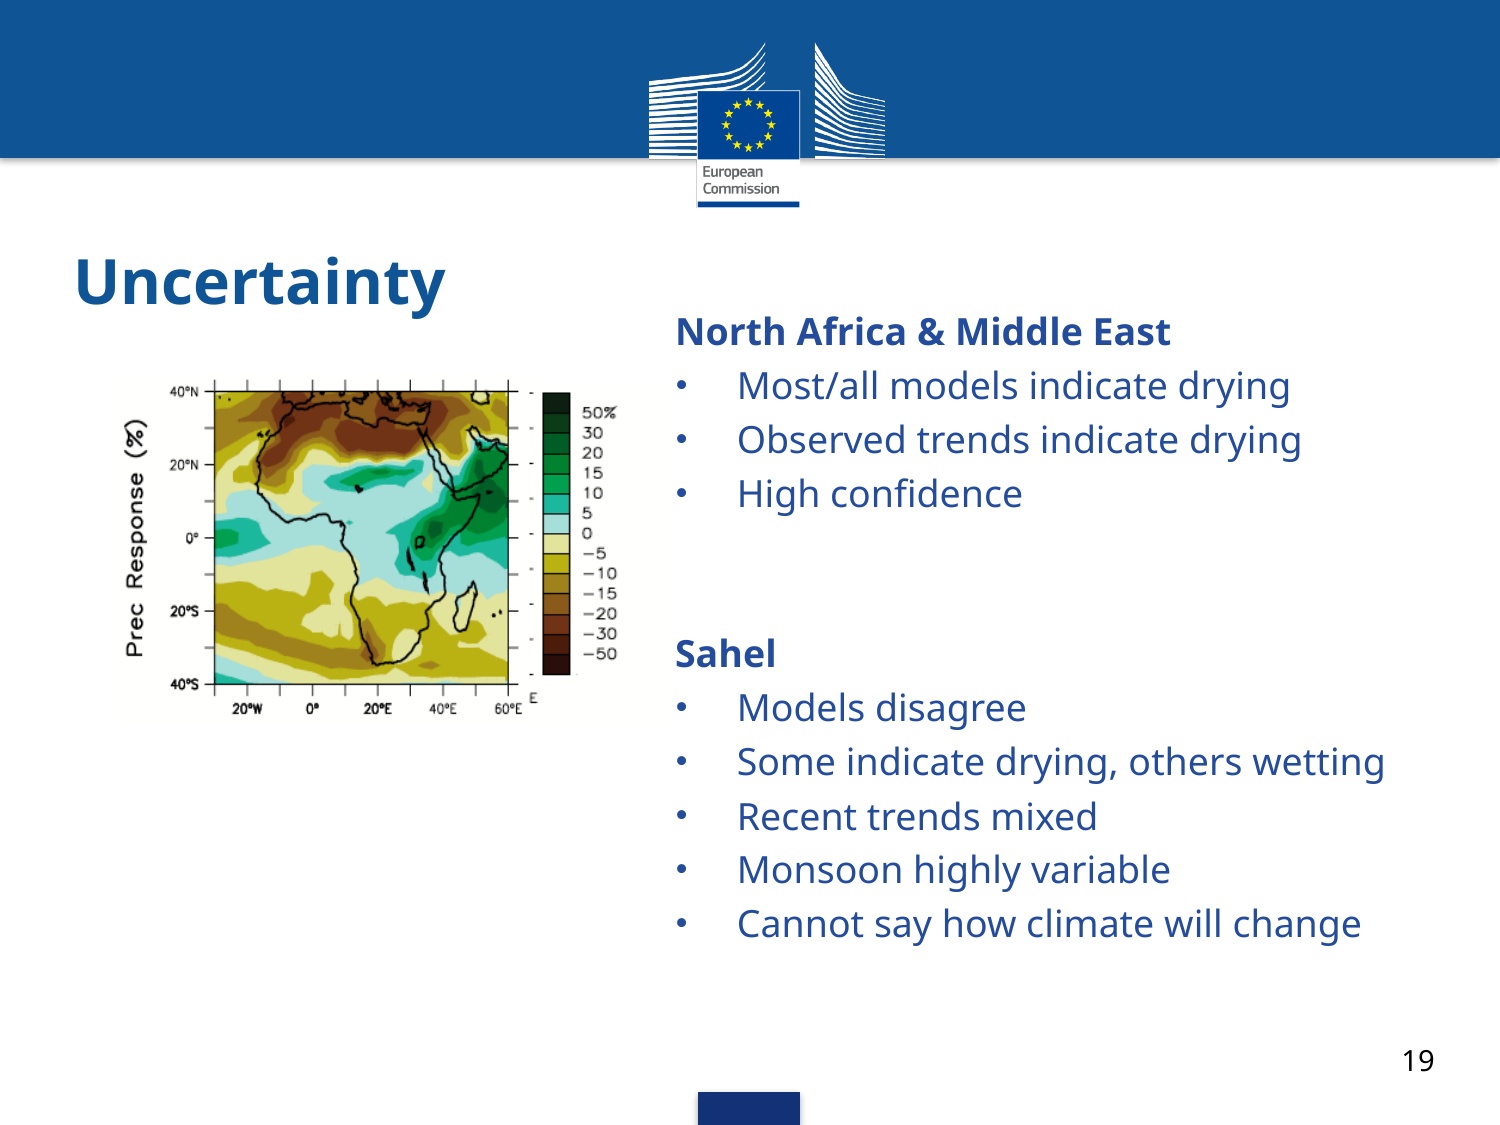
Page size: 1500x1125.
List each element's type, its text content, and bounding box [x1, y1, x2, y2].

picture [649, 42, 885, 185]
title Uncertainty [0, 185, 1488, 374]
slide_number 19 [1362, 1034, 1451, 1113]
text_box Sahel Models disagree Some indicate drying, others wetting Recent trends mixed Monsoon highly variable Cannot say how climate will change [675, 621, 1447, 946]
text_box North Africa & Middle East Most/all models indicate drying Observed trends indicate drying High confidence [675, 299, 1428, 516]
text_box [115, 373, 676, 728]
